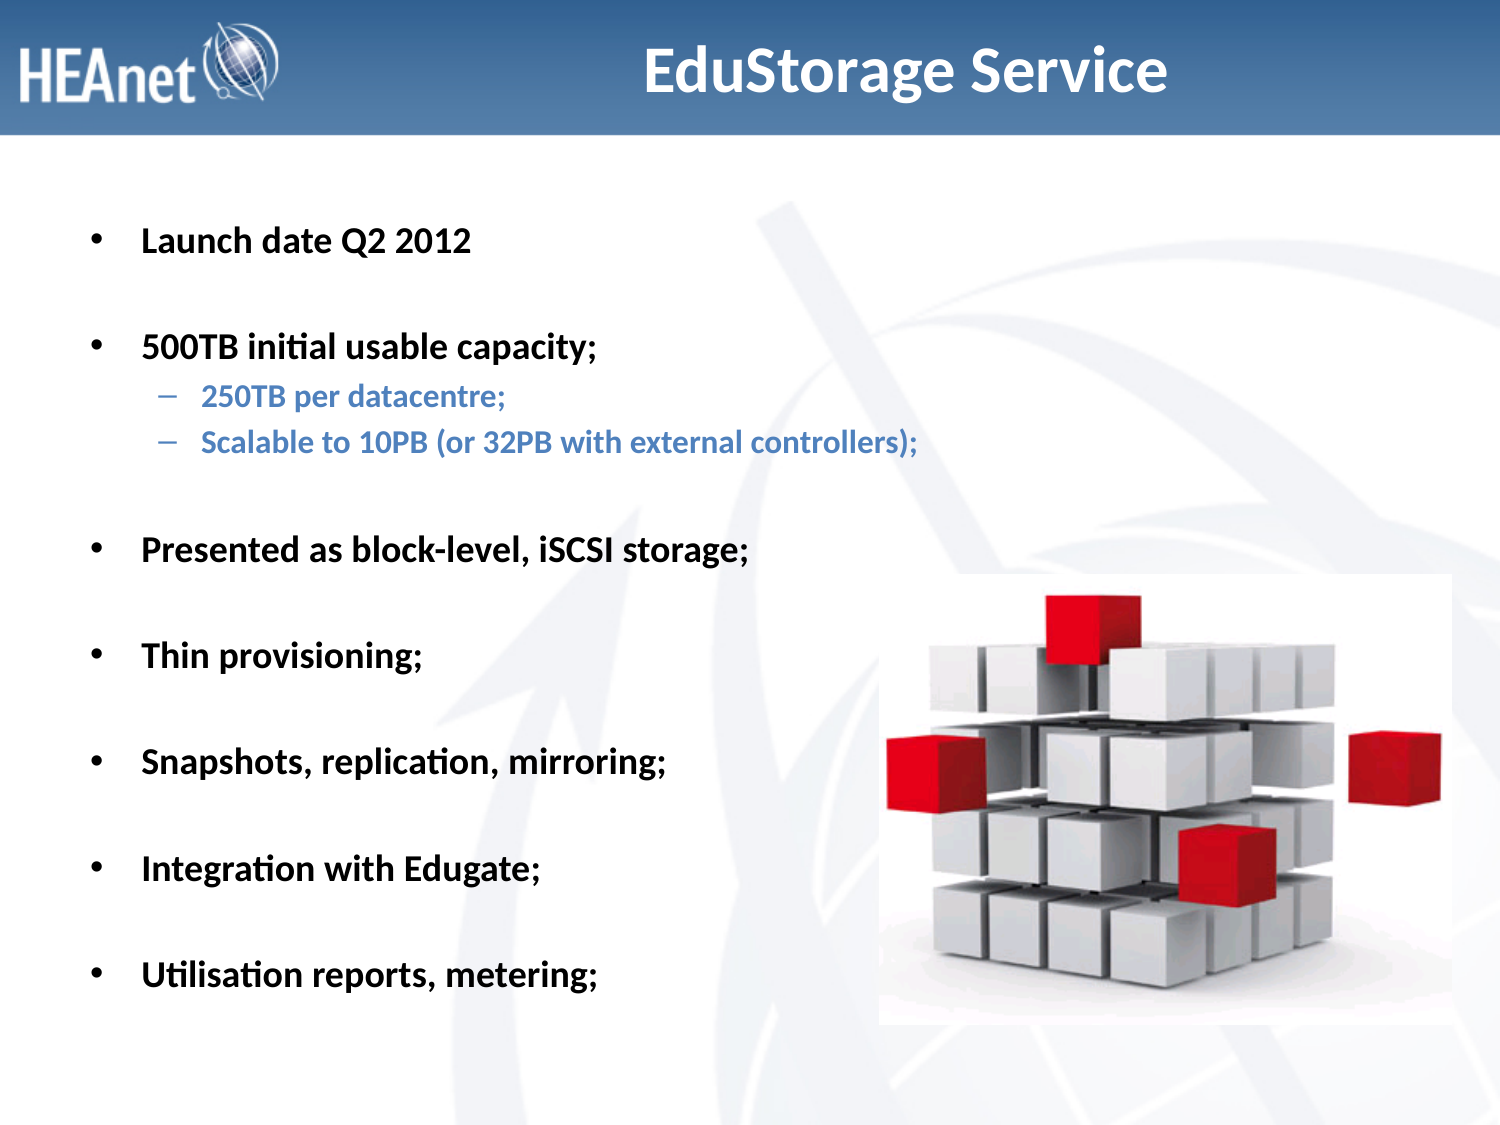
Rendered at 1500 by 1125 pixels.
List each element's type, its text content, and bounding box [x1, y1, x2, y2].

list Launch date Q2 2012 500TB initial usable capacity; 250TB per datacentre; Scalable to 10PB (or 32PB with external controllers); Presented as block-level, iSCSI storage; Thin provisioning; Snapshots, replication, mirroring; Integration with Edugate; Utilisation reports, metering; [74, 207, 1426, 1006]
picture [0, 0, 1500, 1125]
title EduStorage Service [312, 0, 1500, 160]
